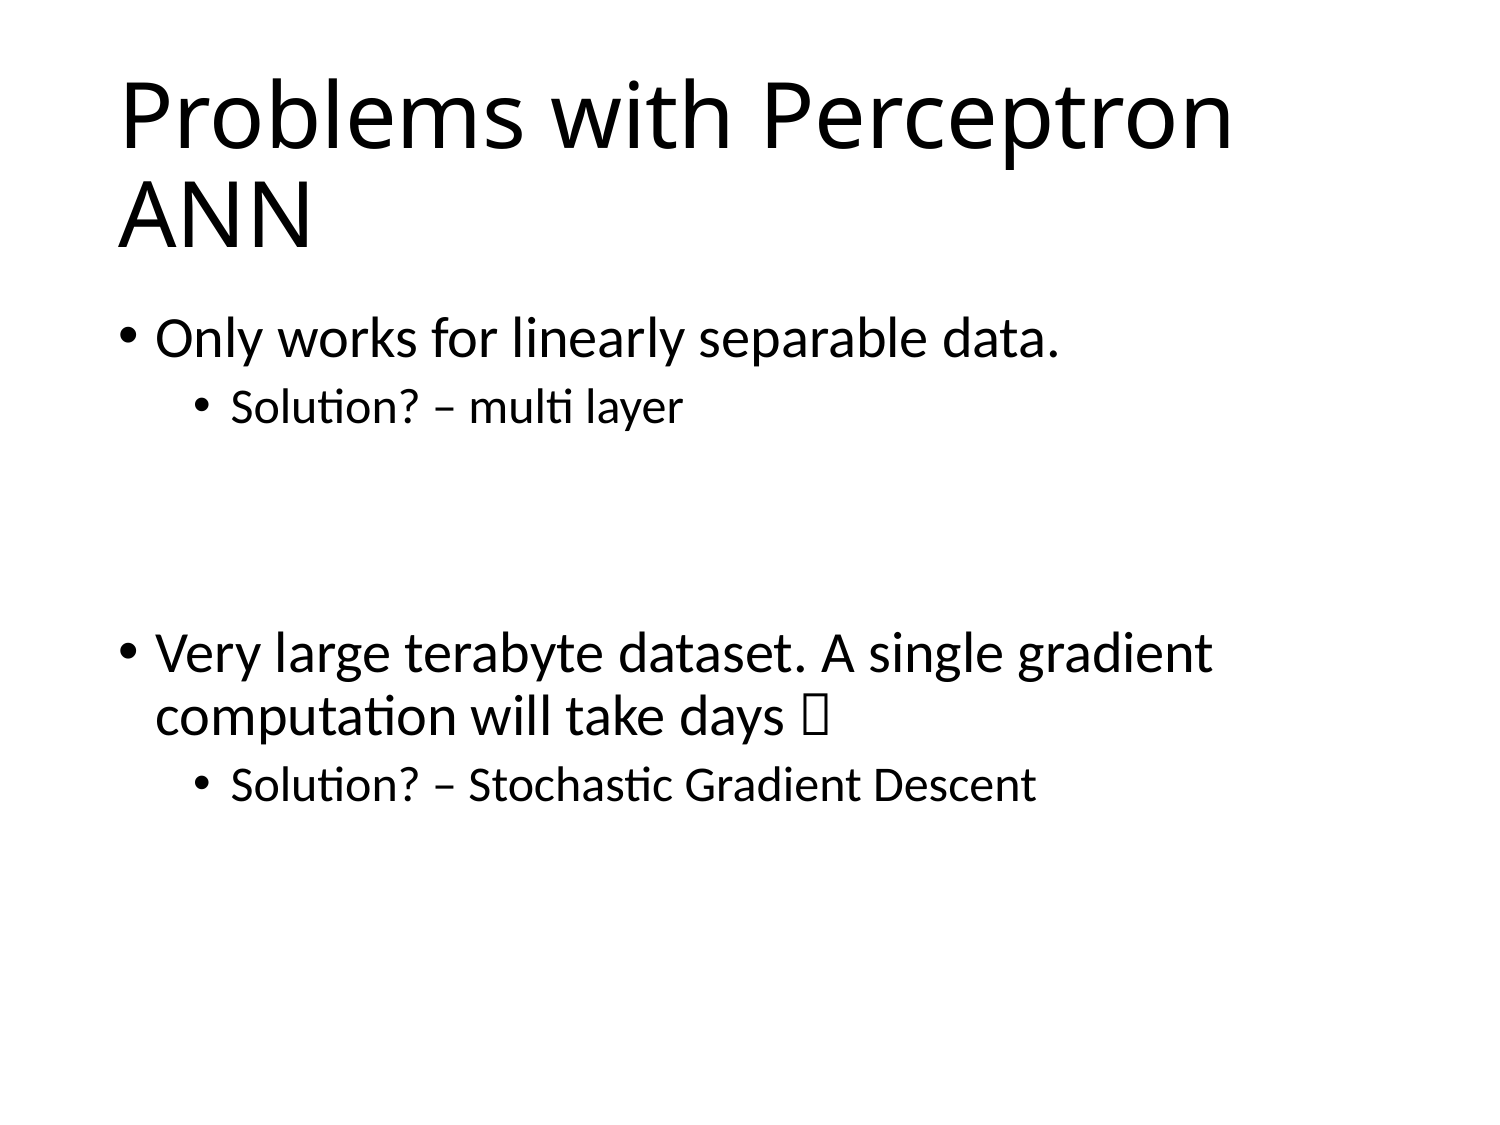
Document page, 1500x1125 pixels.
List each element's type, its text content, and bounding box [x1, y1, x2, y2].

title Problems with Perceptron ANN [103, 59, 1397, 278]
list Only works for linearly separable data. Solution? – multi layer Very large terabyte dataset. A single gradient computation will take days  Solution? – Stochastic Gradient Descent [103, 299, 1397, 1014]
